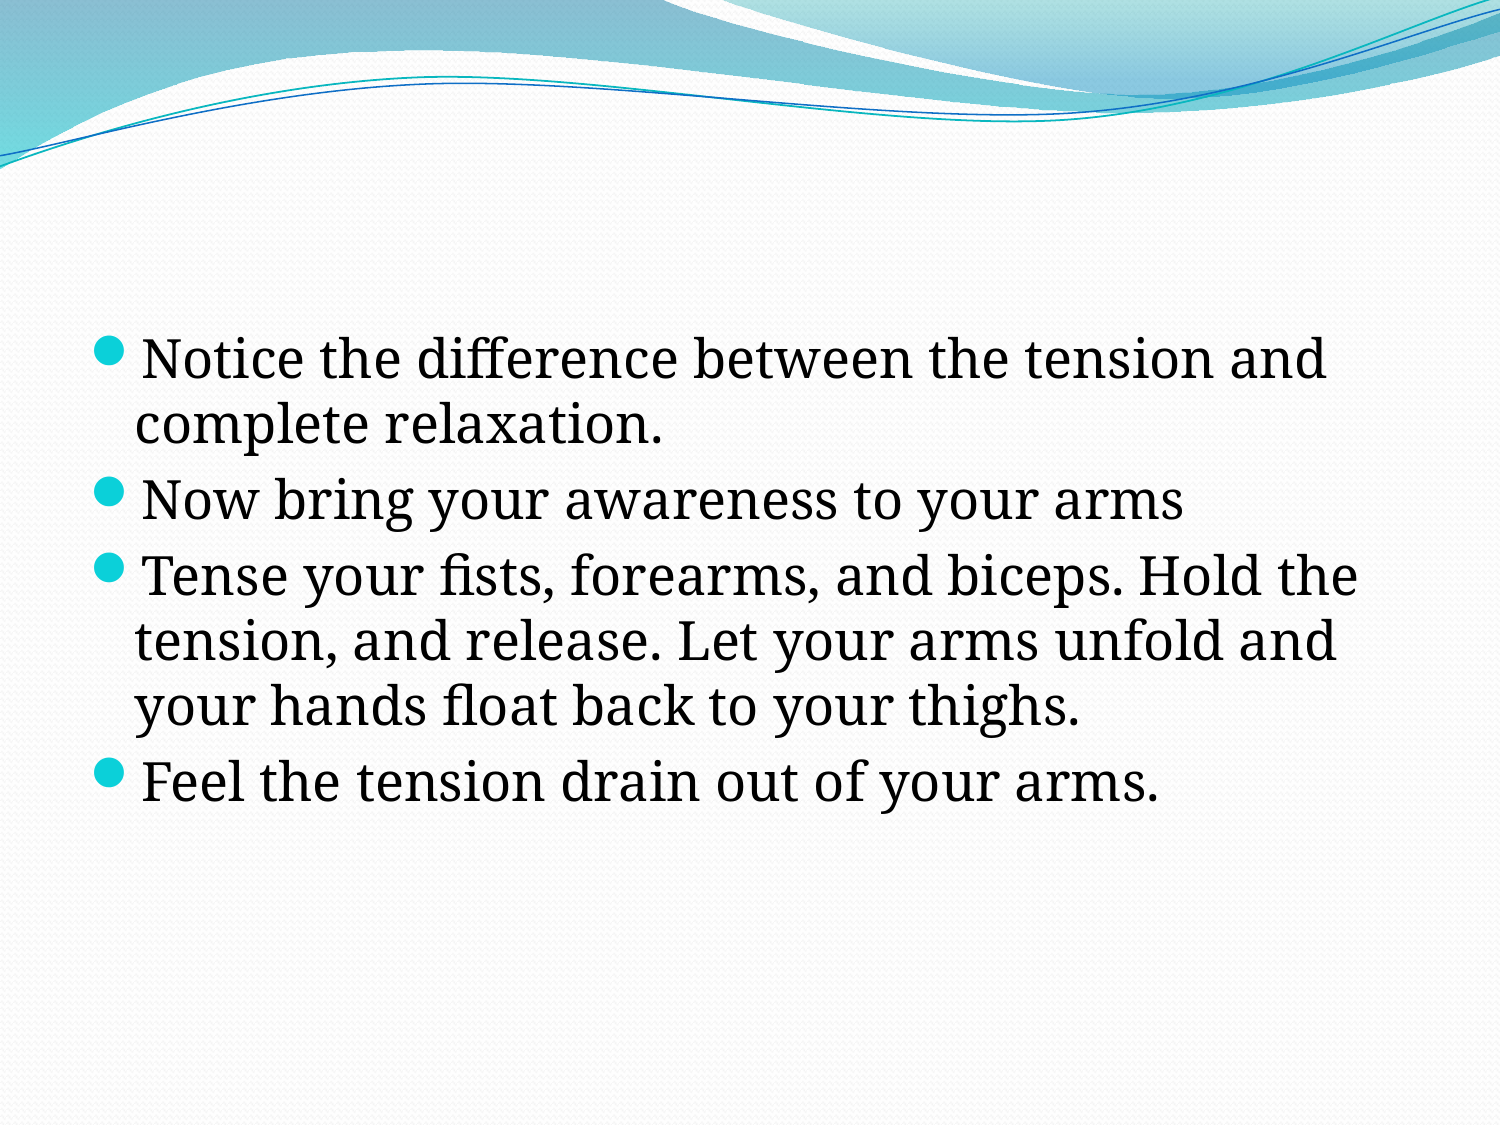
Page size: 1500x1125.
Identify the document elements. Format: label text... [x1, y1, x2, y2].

list Notice the difference between the tension and complete relaxation. Now bring your awareness to your arms Tense your fists, forearms, and biceps. Hold the tension, and release. Let your arms unfold and your hands float back to your thighs. Feel the tension drain out of your arms. [75, 317, 1425, 1038]
